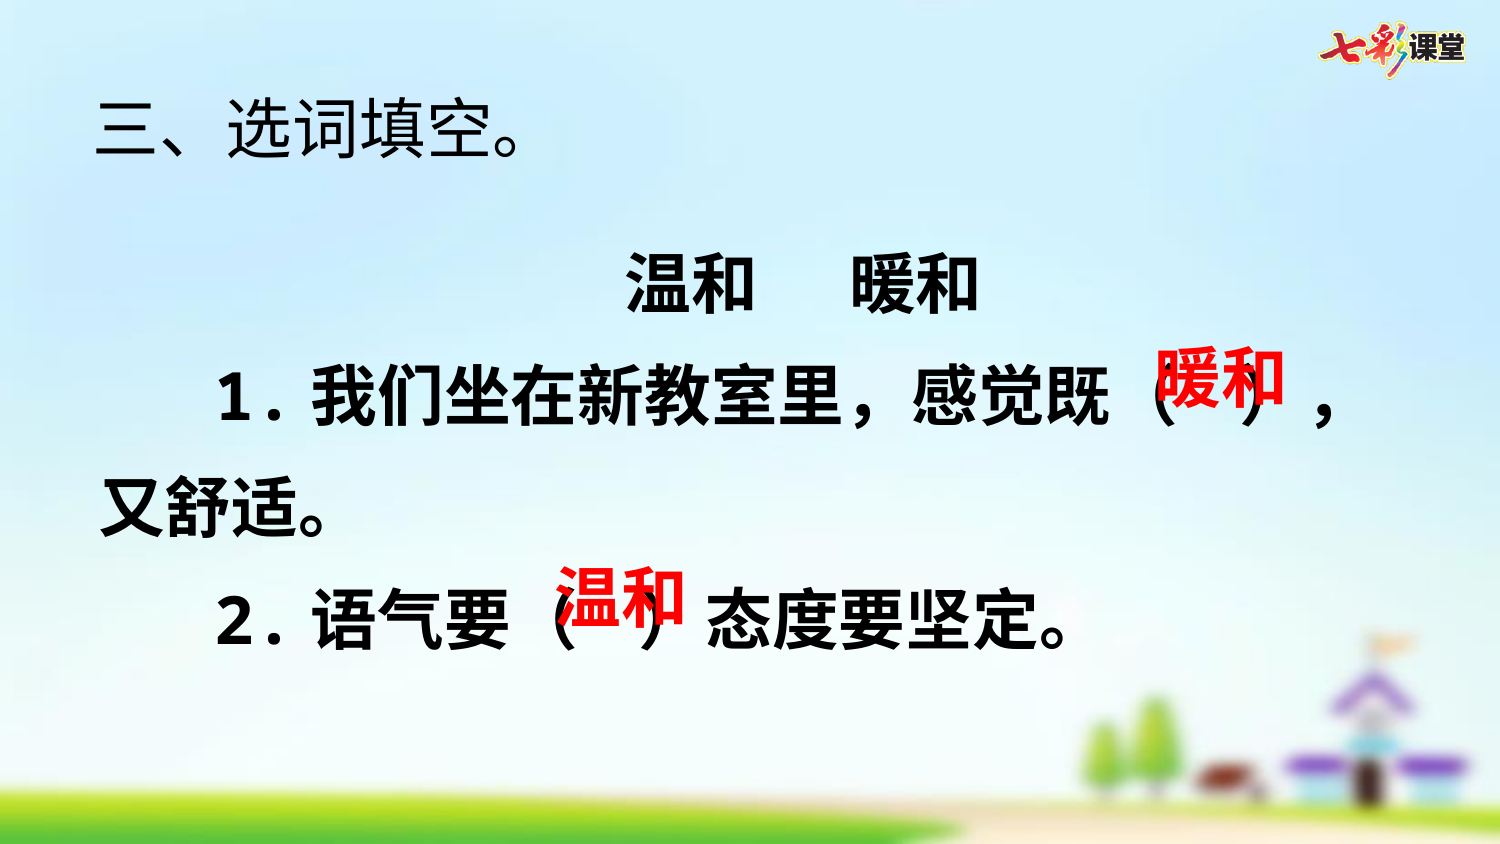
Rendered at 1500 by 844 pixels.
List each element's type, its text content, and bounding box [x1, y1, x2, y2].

text_box 暖和 [1139, 328, 1353, 424]
text_box 温和 暖和 1.我们坐在新教室里，感觉既（ ），又舒适。 2.语气要（ ）态度要坚定。 [83, 202, 1447, 665]
text_box 温和 [540, 547, 753, 643]
text_box 三、选词填空。 [77, 79, 1278, 174]
picture [0, 0, 1500, 844]
